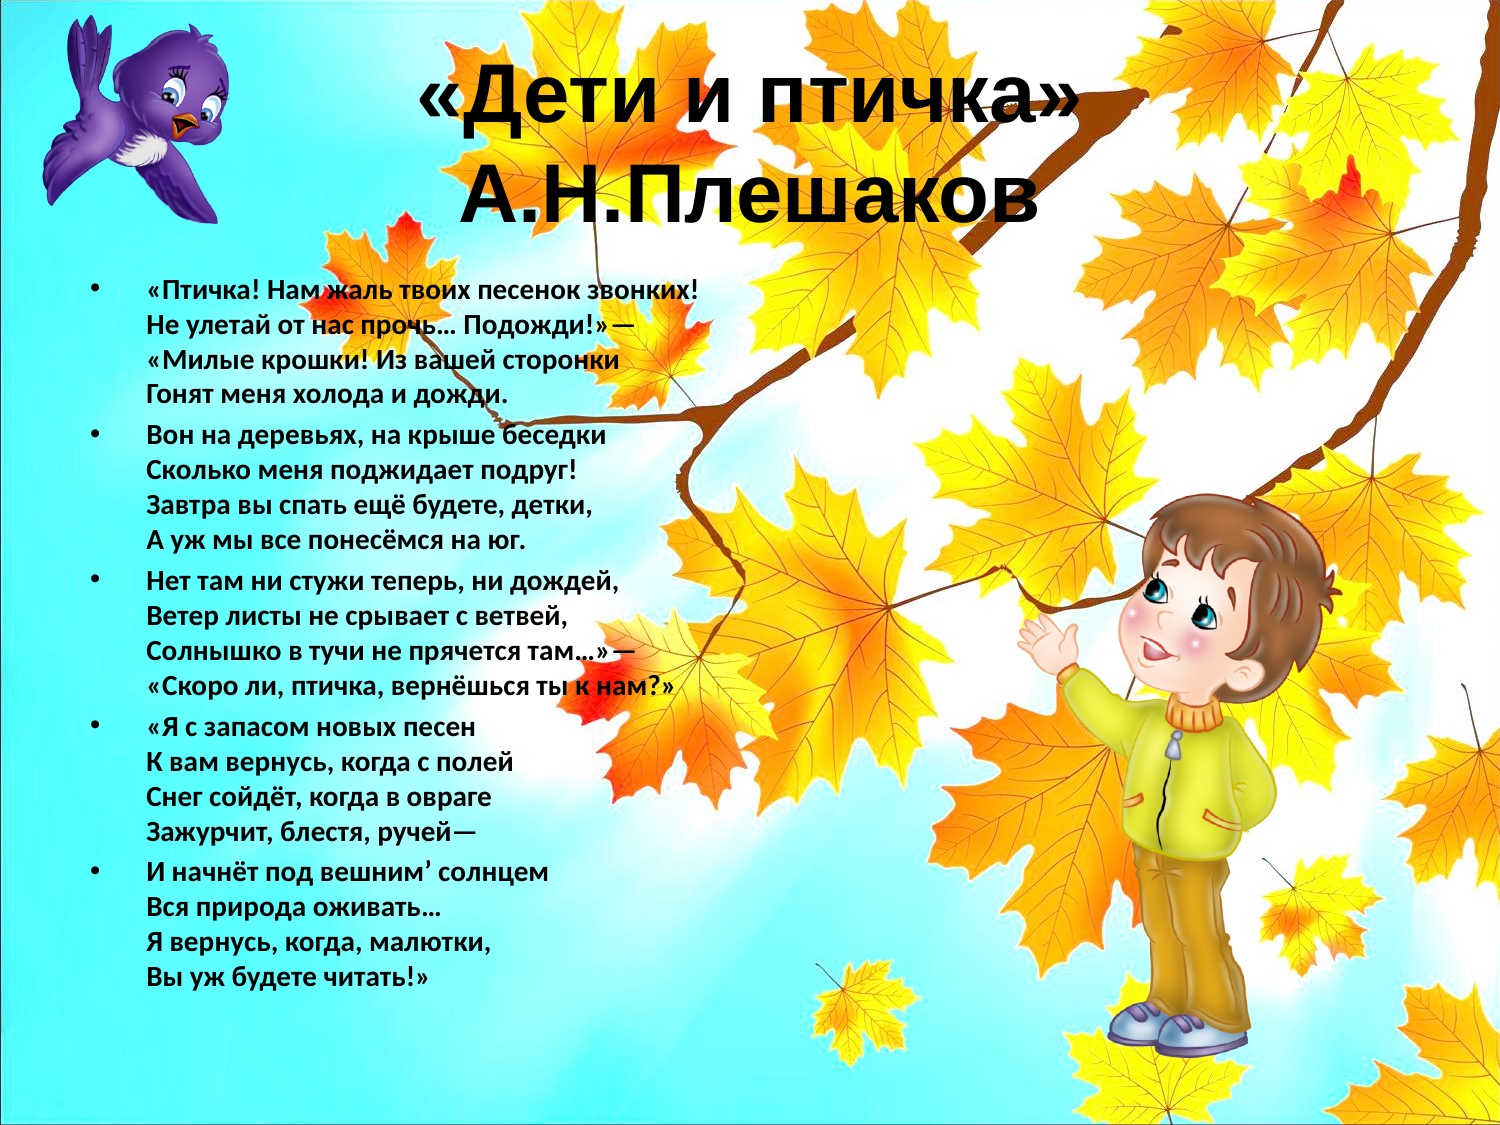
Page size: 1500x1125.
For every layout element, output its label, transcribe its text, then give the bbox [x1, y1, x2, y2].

picture [0, 0, 1500, 1125]
title «Дети и птичка» А.Н.Плешаков [274, 44, 1426, 233]
list «Птичка! Нам жаль твоих песенок звонких! Не улетай от нас прочь… Подожди!»— «Милые крошки! Из вашей сторонки Гонят меня холода и дожди. Вон на деревьях, на крыше беседки Сколько меня поджидает подруг! Завтра вы спать ещё будете, детки, А уж мы все понесёмся на юг. Нет там ни стужи теперь, ни дождей, Ветер листы не срывает с ветвей, Солнышко в тучи не прячется там…»— «Скоро ли, птичка, вернёшься ты к нам?» «Я с запасом новых песен К вам вернусь, когда с полей Снег сойдёт, когда в овраге Зажурчит, блестя, ручей— И начнёт под вешним’ солнцем Вся природа оживать… Я вернусь, когда, малютки, Вы уж будете читать!» [74, 262, 1426, 1006]
